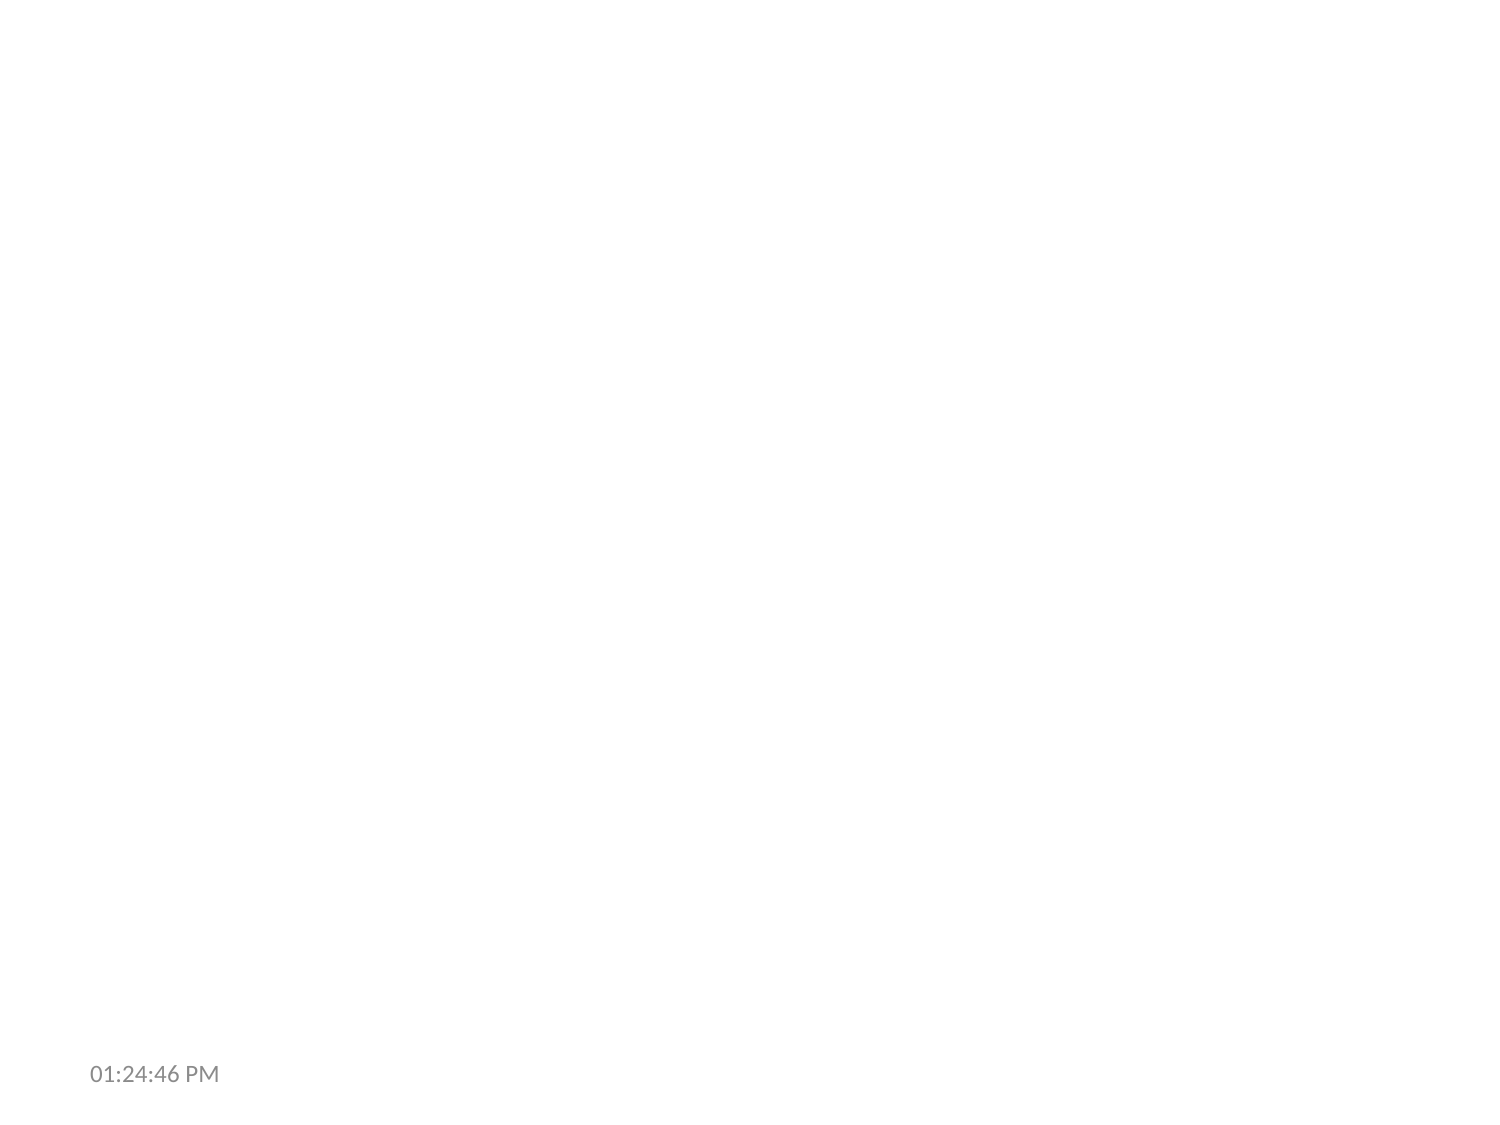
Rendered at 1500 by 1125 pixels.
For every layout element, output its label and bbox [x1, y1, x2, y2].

slide_number [75, 1042, 425, 1103]
